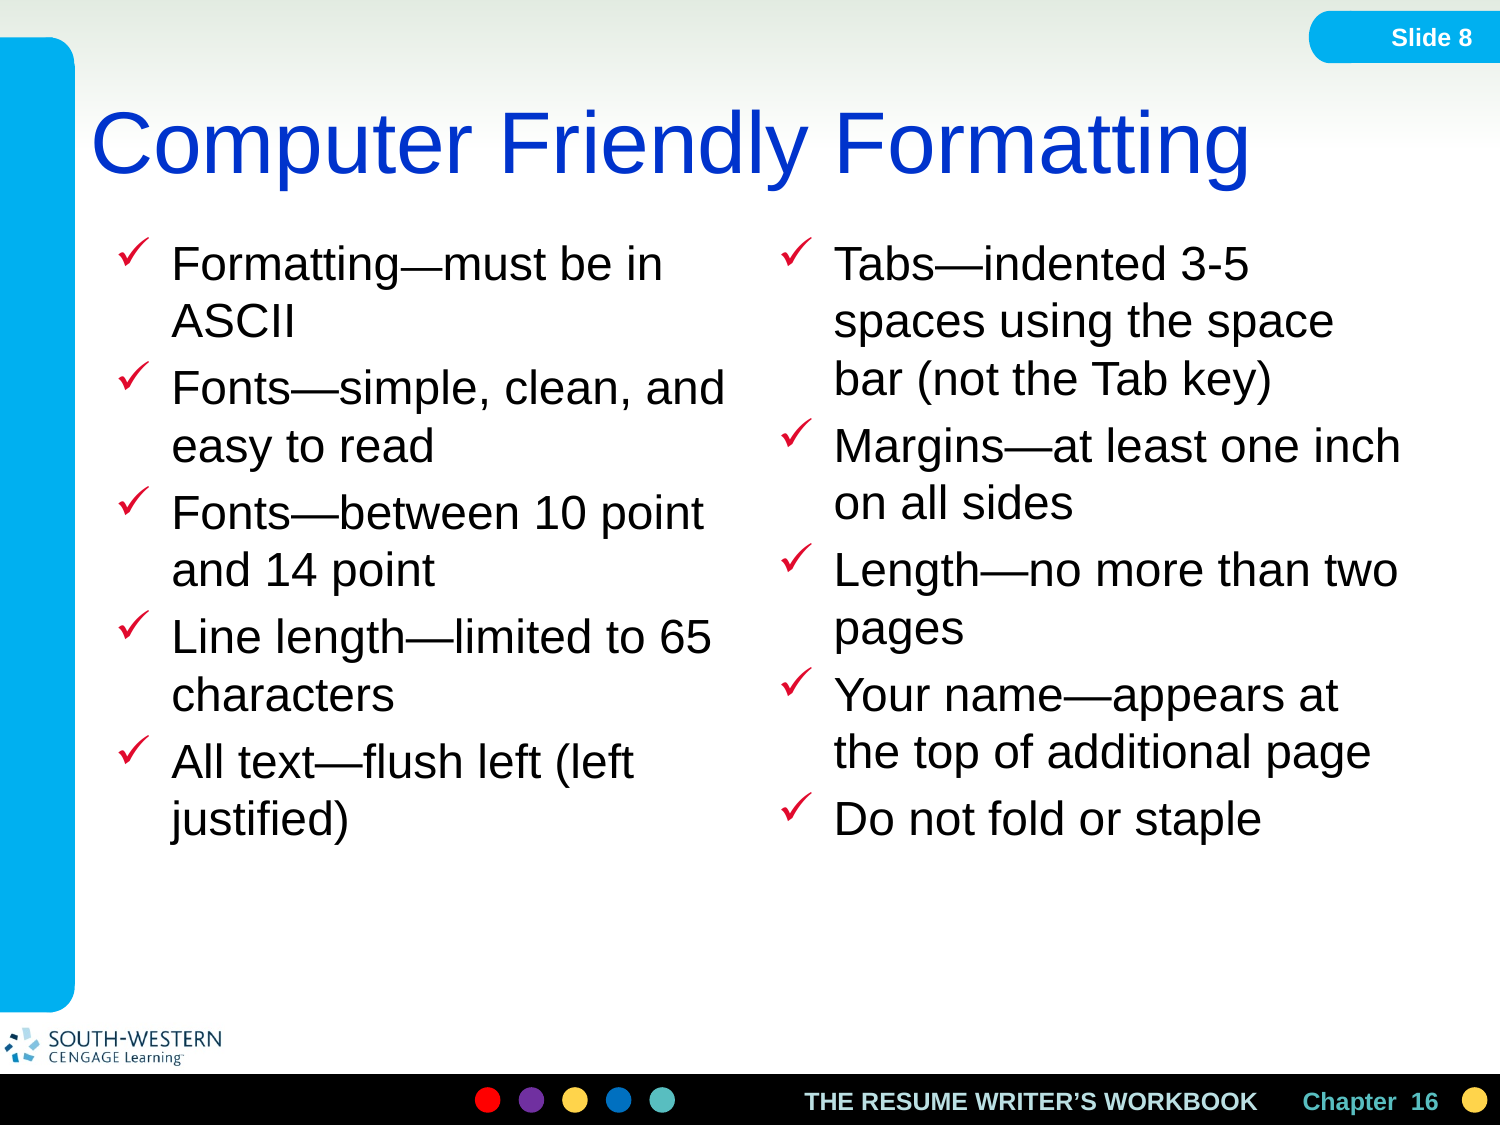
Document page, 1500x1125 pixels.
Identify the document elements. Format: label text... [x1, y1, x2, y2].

list Formatting—must be in ASCII Fonts—simple, clean, and easy to read Fonts—between 10 point and 14 point Line length—limited to 65 characters All text—flush left (left justified) [99, 224, 762, 874]
footer Chapter 16 [1287, 1075, 1488, 1125]
picture [0, 1022, 225, 1073]
slide_number Slide 8 [1312, 13, 1488, 93]
list Tabs—indented 3-5 spaces using the space bar (not the Tab key) Margins—at least one inch on all sides Length—no more than two pages Your name—appears at the top of additional page Do not fold or staple [762, 224, 1426, 874]
title Computer Friendly Formatting [74, 44, 1426, 233]
